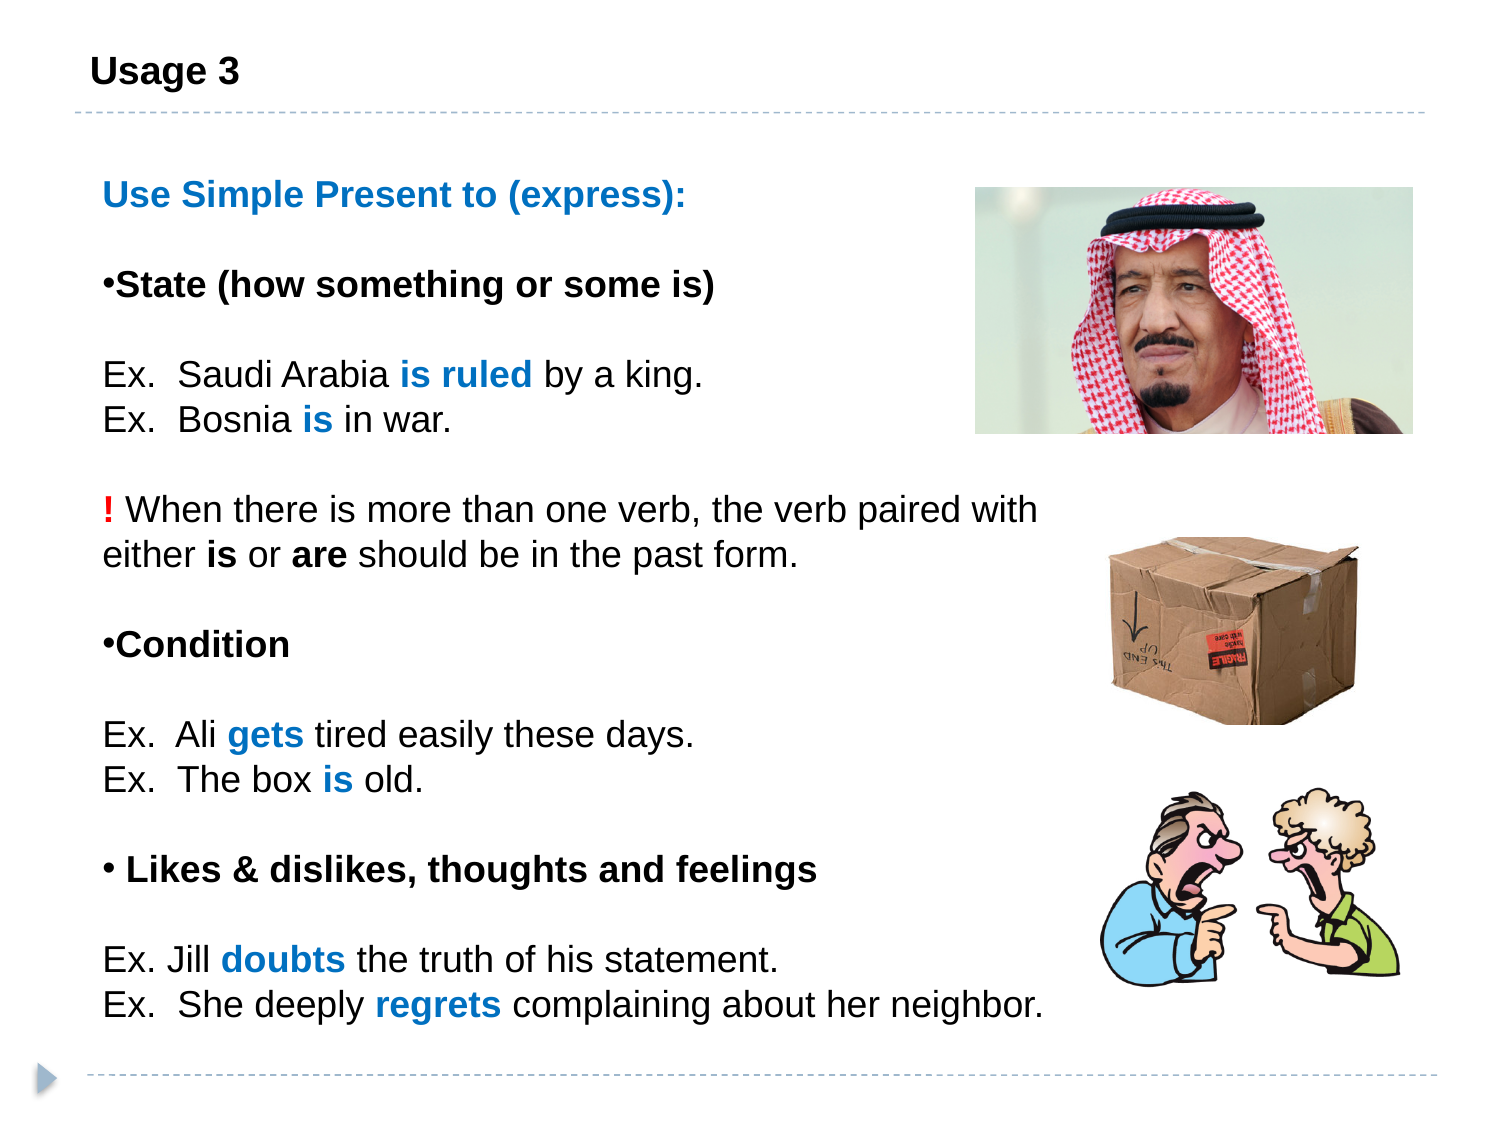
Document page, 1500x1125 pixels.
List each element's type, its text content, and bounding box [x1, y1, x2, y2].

picture [1099, 787, 1401, 988]
picture [974, 187, 1413, 435]
text_box Use Simple Present to (express): State (how something or some is) Ex. Saudi Arabia is ruled by a king. Ex. Bosnia is in war. ! When there is more than one verb, the verb paired with either is or are should be in the past form. Condition Ex. Ali gets tired easily these days. Ex. The box is old. Likes & dislikes, thoughts and feelings Ex. Jill doubts the truth of his statement. Ex. She deeply regrets complaining about her neighbor. [87, 162, 1450, 1033]
picture [1087, 537, 1401, 726]
title Usage 3 [75, 37, 1425, 100]
